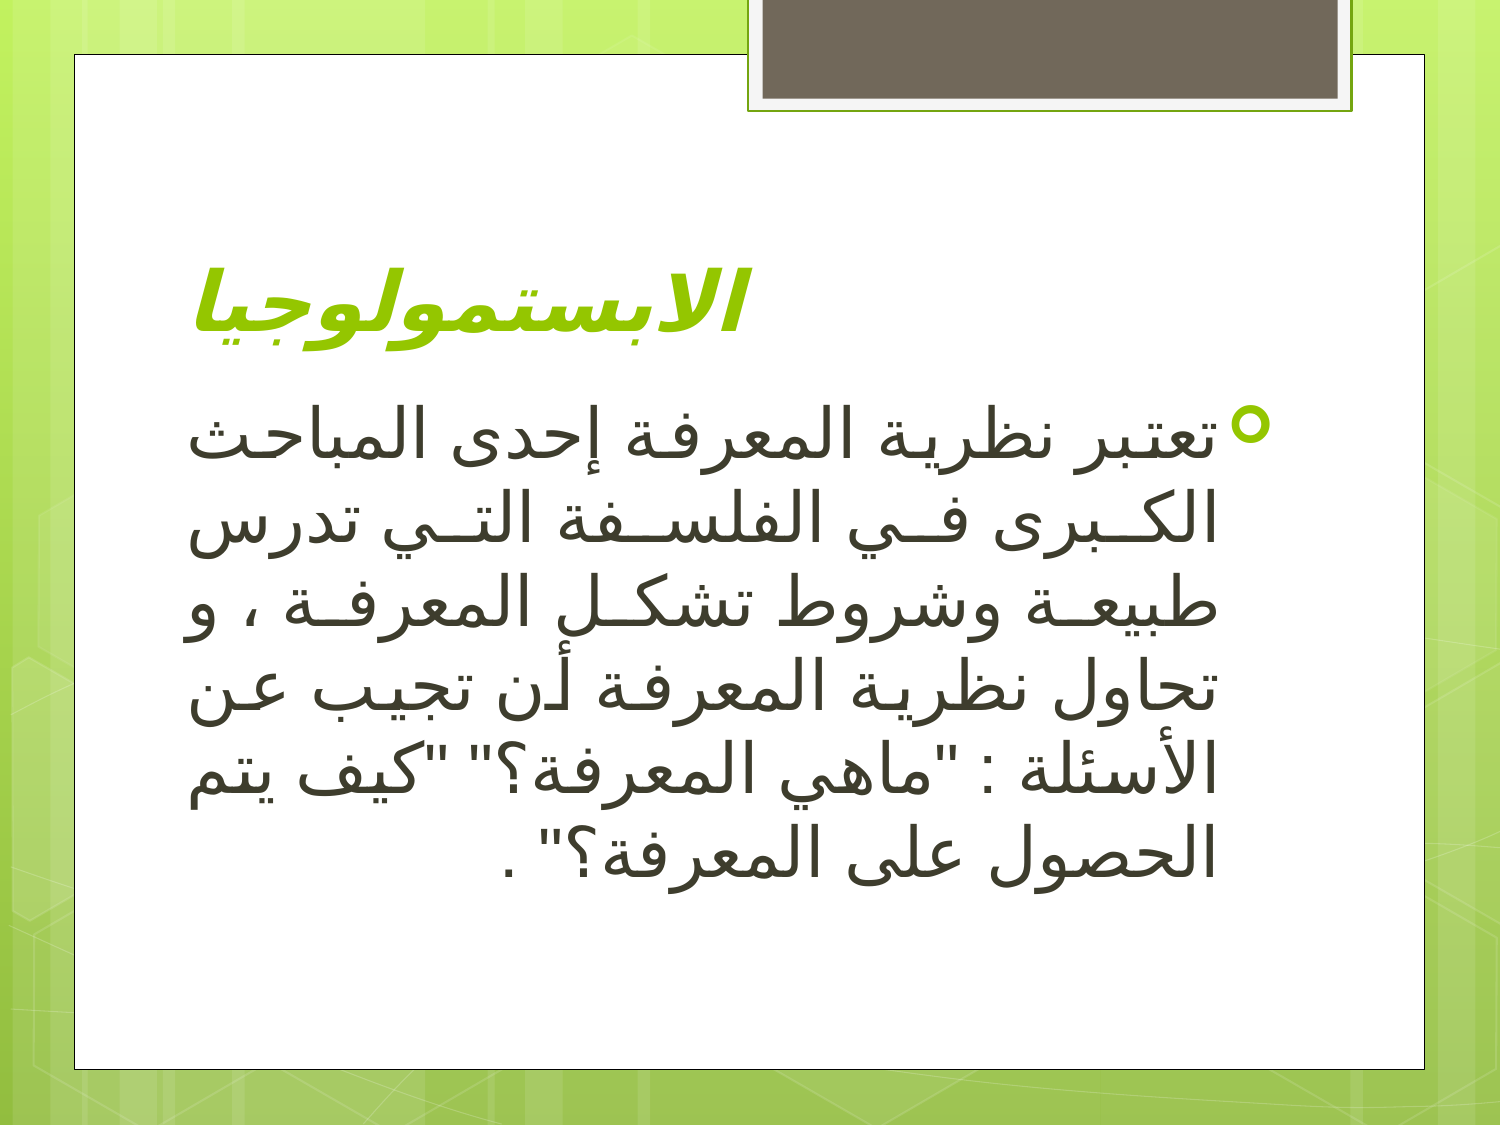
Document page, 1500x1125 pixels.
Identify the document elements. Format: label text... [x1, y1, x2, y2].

title الابستمولوجيا [171, 168, 1324, 357]
list تعتبر نظرية المعرفة إحدى المباحث الكبرى في الفلسفة التي تدرس طبيعة وشروط تشكل المعرفة ، و تحاول نظرية المعرفة أن تجيب عن الأسئلة : "ماهي المعرفة؟" "كيف يتم الحصول على المعرفة؟" . [171, 381, 1283, 957]
